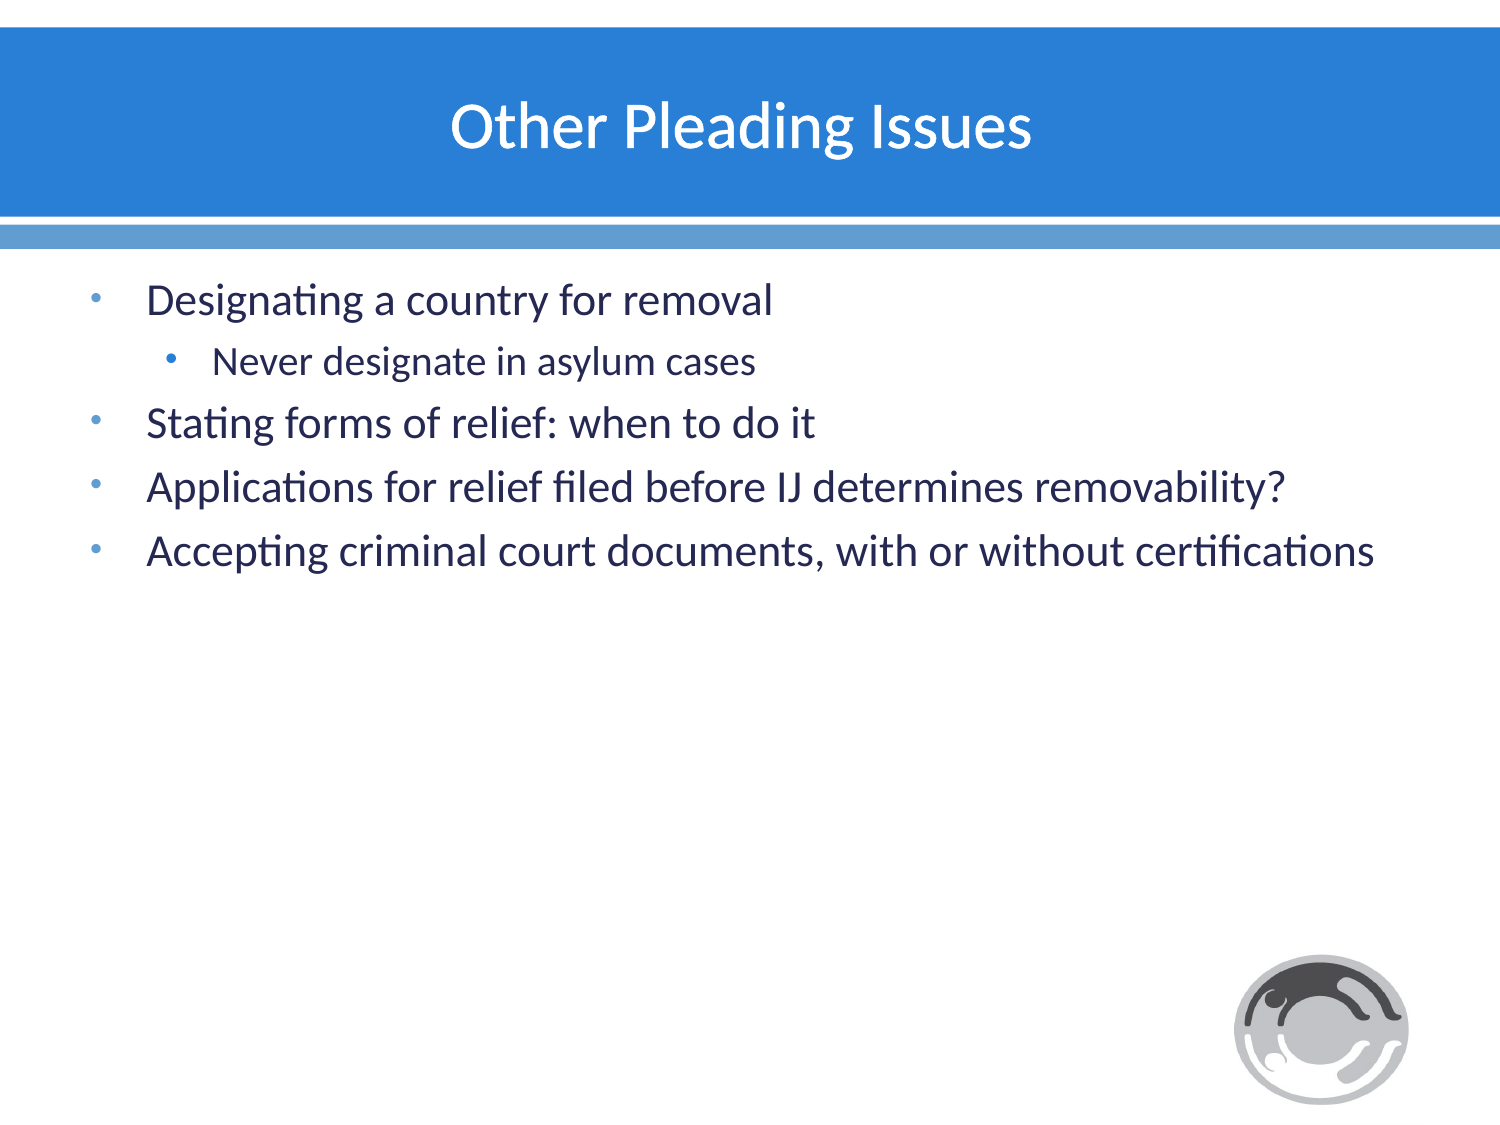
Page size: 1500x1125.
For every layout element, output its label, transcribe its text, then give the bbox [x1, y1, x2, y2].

picture [1234, 1005, 1424, 1125]
list Designating a country for removal Never designate in asylum cases Stating forms of relief: when to do it Applications for relief filed before IJ determines removability? Accepting criminal court documents, with or without certifications [75, 262, 1425, 1005]
title Other Pleading Issues [75, 29, 1425, 213]
